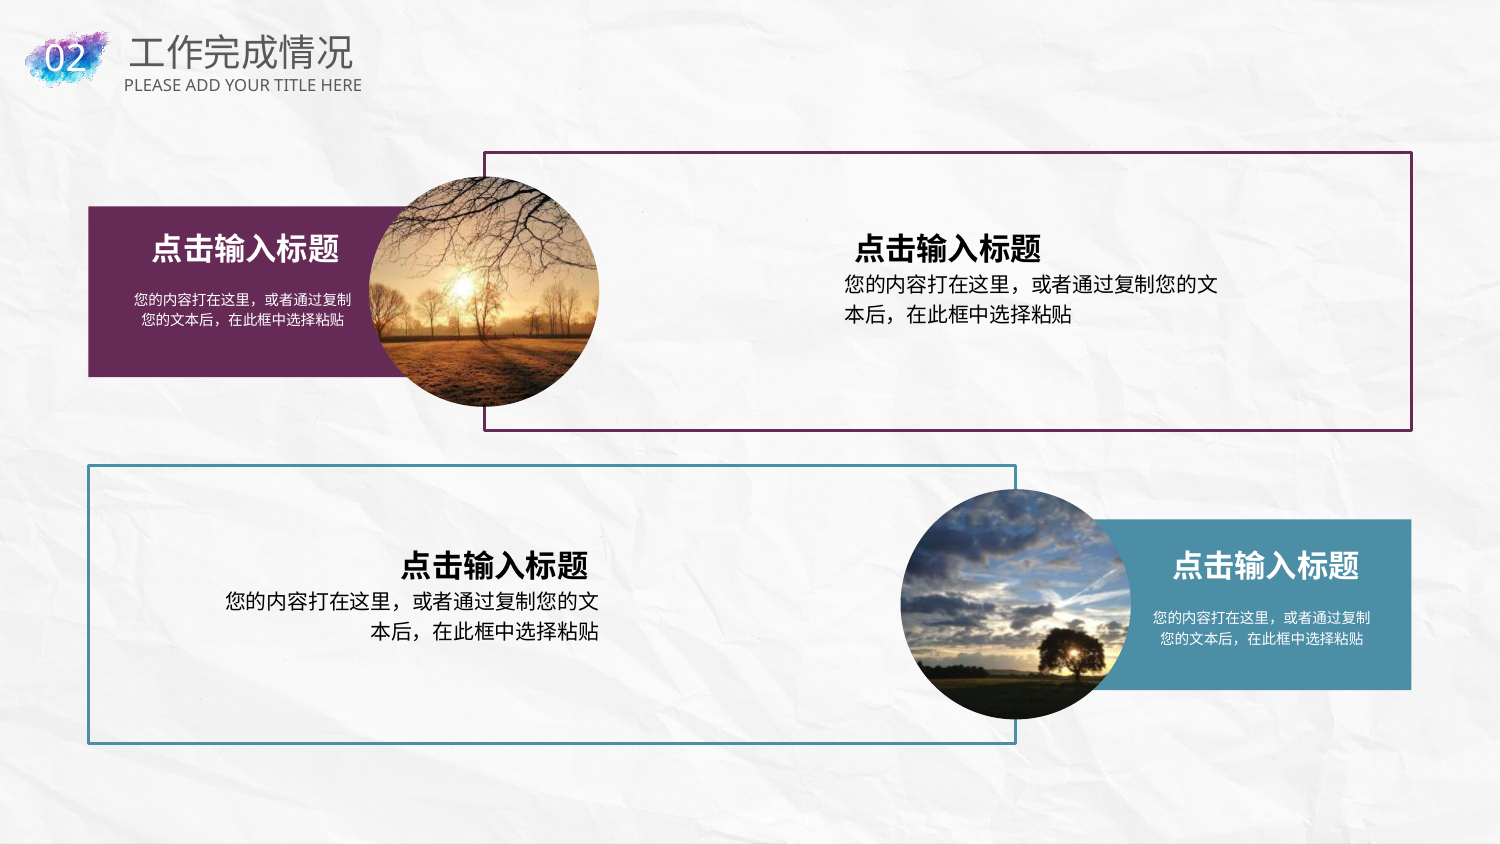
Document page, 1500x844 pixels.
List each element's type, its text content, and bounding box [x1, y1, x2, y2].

picture [18, 26, 113, 93]
text_box 工作完成情况 [128, 20, 479, 83]
text_box [482, 151, 1414, 432]
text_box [634, 228, 1262, 355]
text_box [86, 464, 1018, 745]
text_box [181, 546, 808, 672]
text_box PLEASE ADD YOUR TITLE HERE [123, 67, 383, 102]
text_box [88, 176, 600, 407]
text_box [900, 488, 1412, 720]
